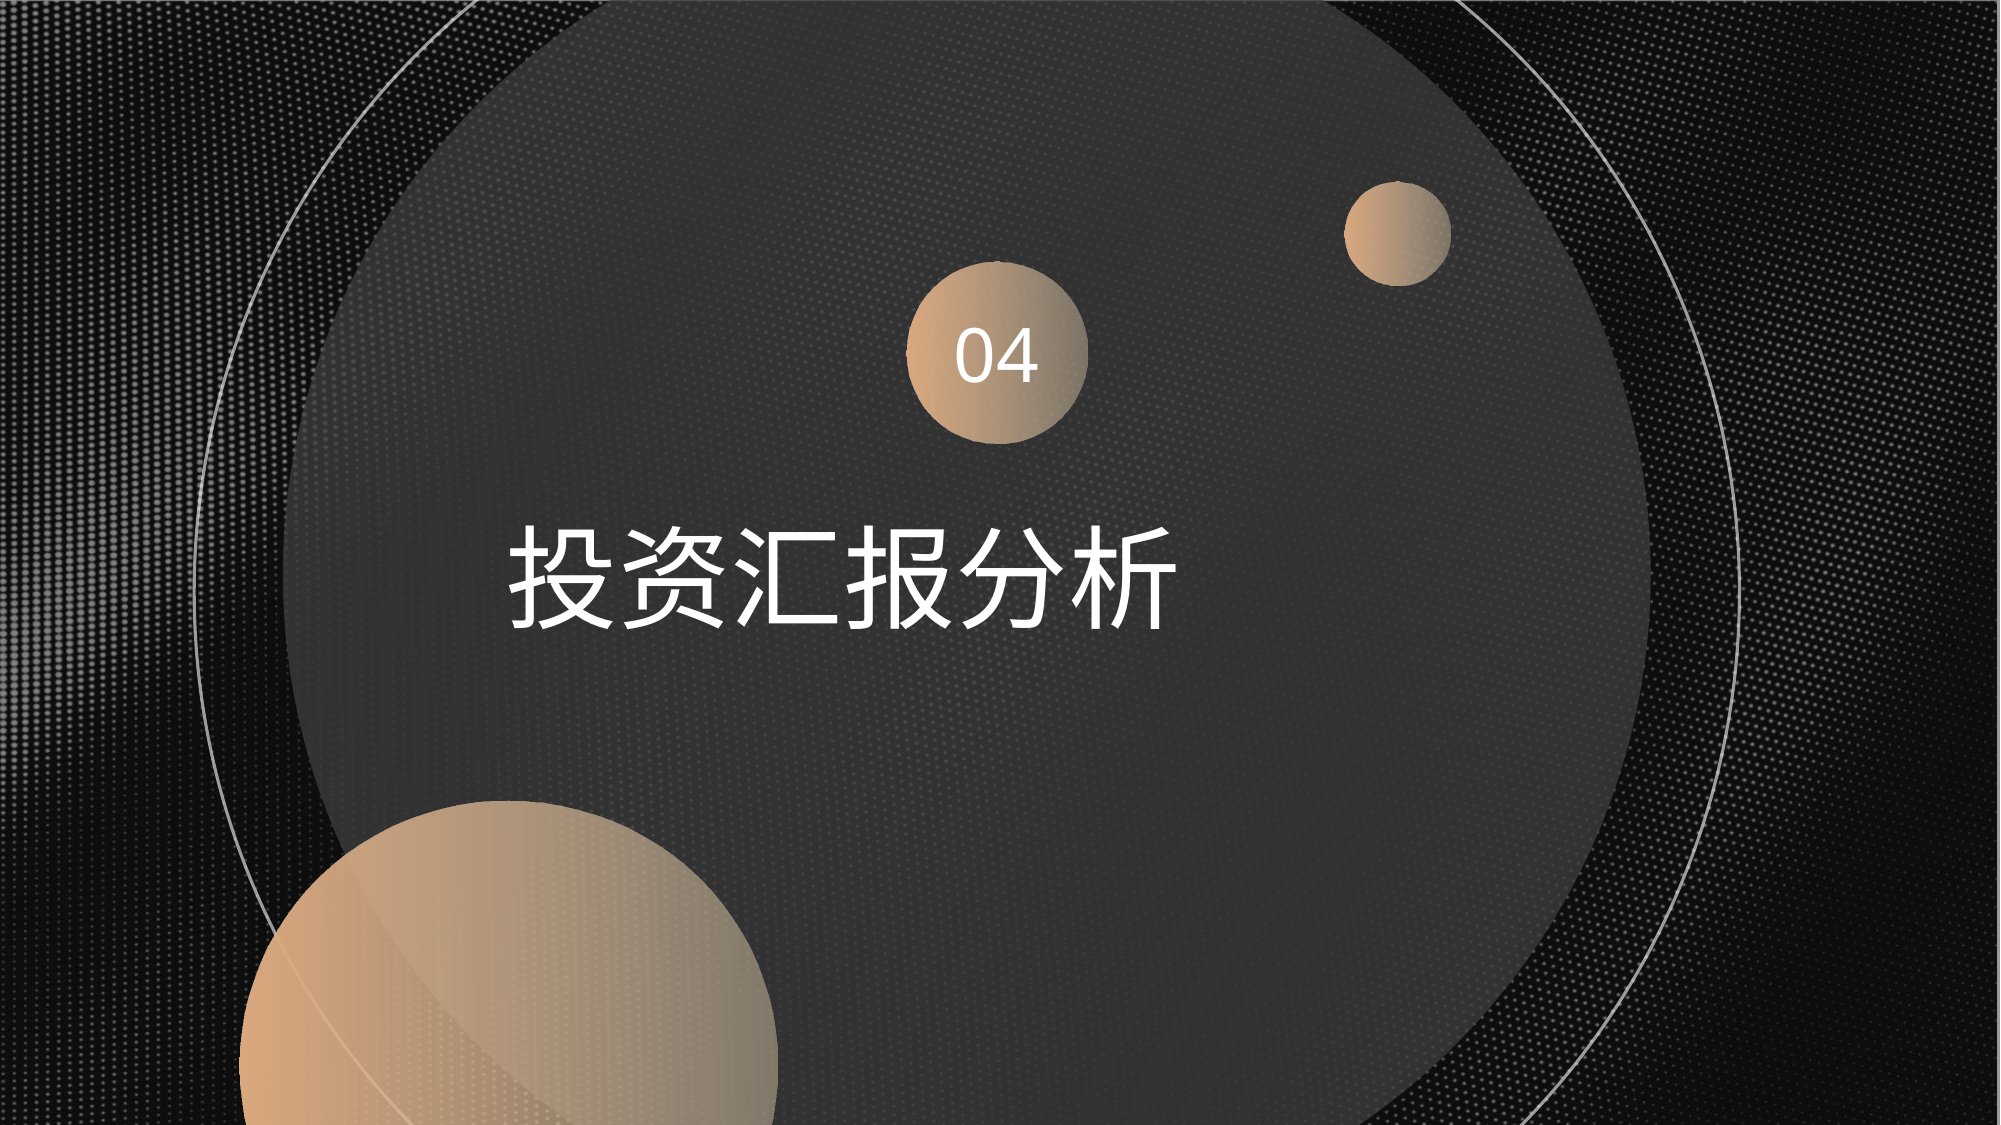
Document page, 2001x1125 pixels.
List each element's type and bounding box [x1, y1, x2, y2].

text_box [0, 0, 2000, 1125]
